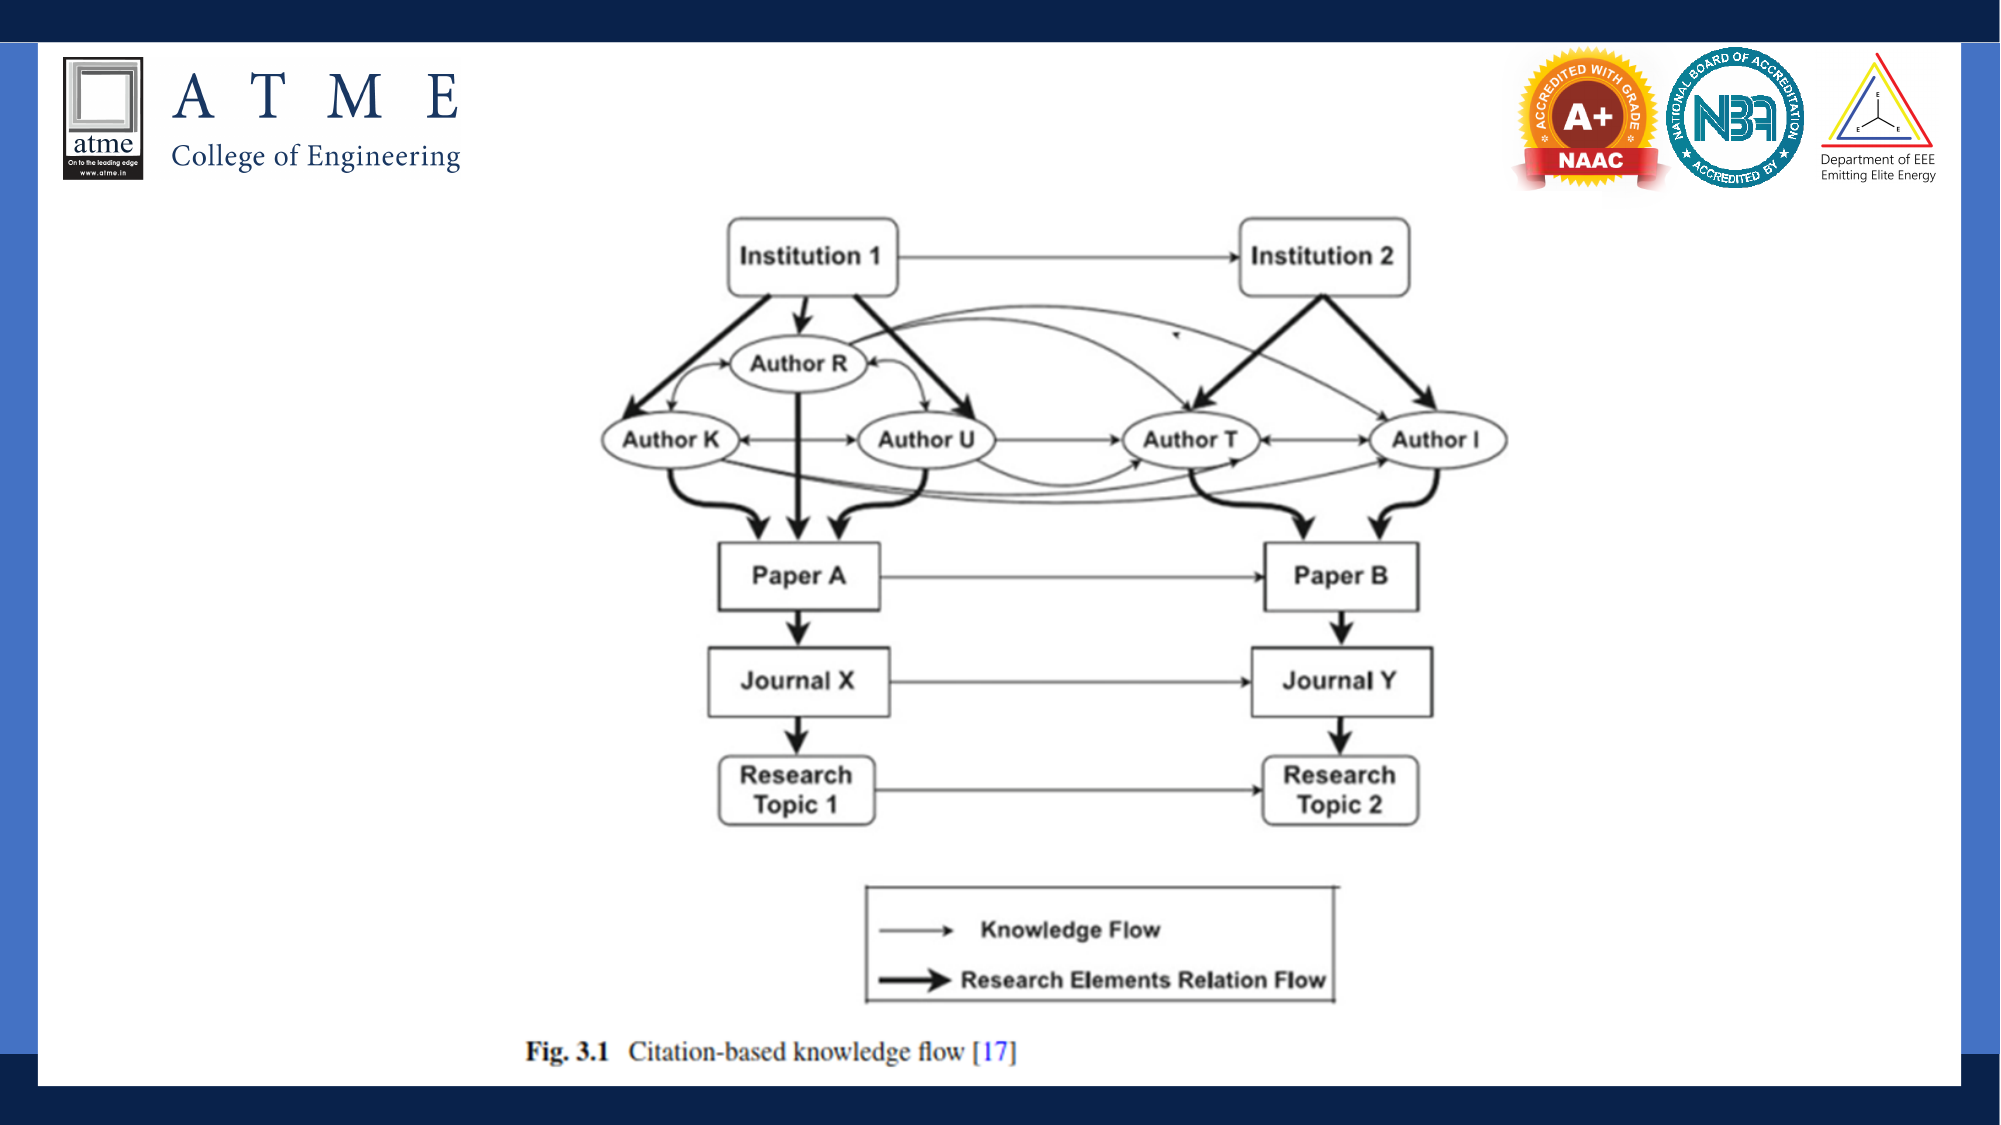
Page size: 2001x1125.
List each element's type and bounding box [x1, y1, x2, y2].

list [437, 191, 1602, 1078]
picture [0, 0, 2000, 43]
picture [1666, 47, 1804, 188]
picture [1531, 60, 1651, 180]
picture [63, 57, 461, 180]
picture [1815, 49, 1939, 184]
picture [0, 1054, 2000, 1125]
